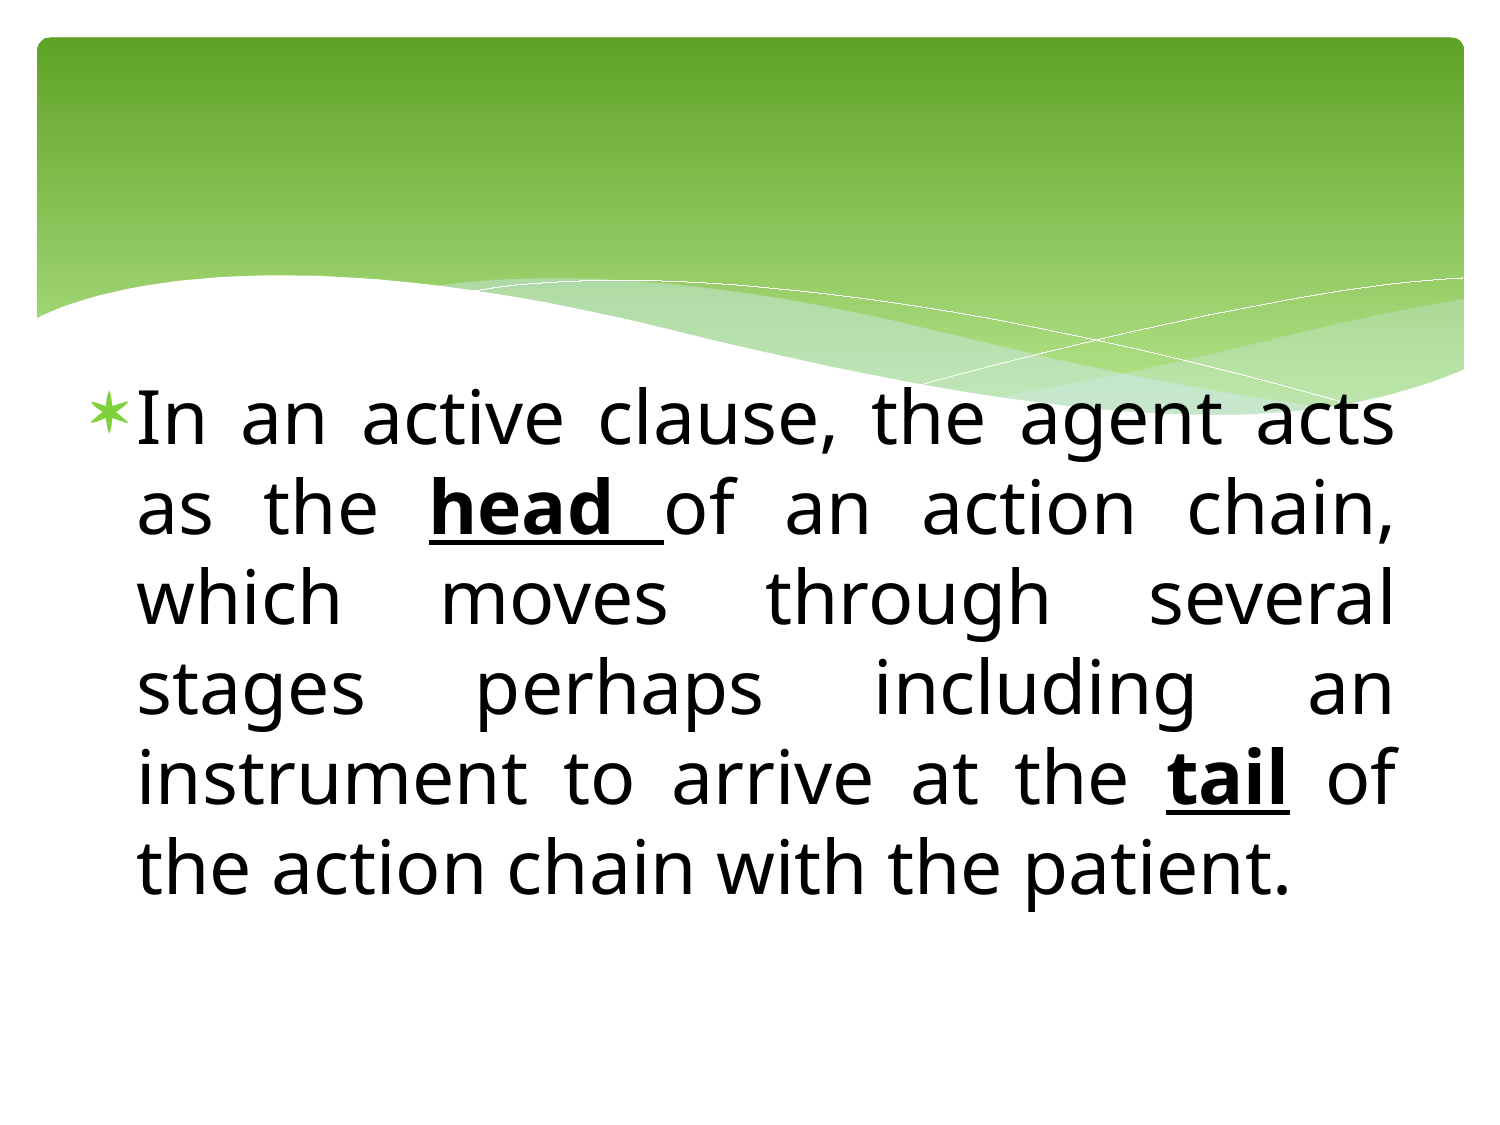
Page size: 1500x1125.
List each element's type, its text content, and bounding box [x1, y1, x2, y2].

list In an active clause, the agent acts as the head of an action chain, which moves through several stages perhaps including an instrument to arrive at the tail of the action chain with the patient. [76, 361, 1412, 928]
